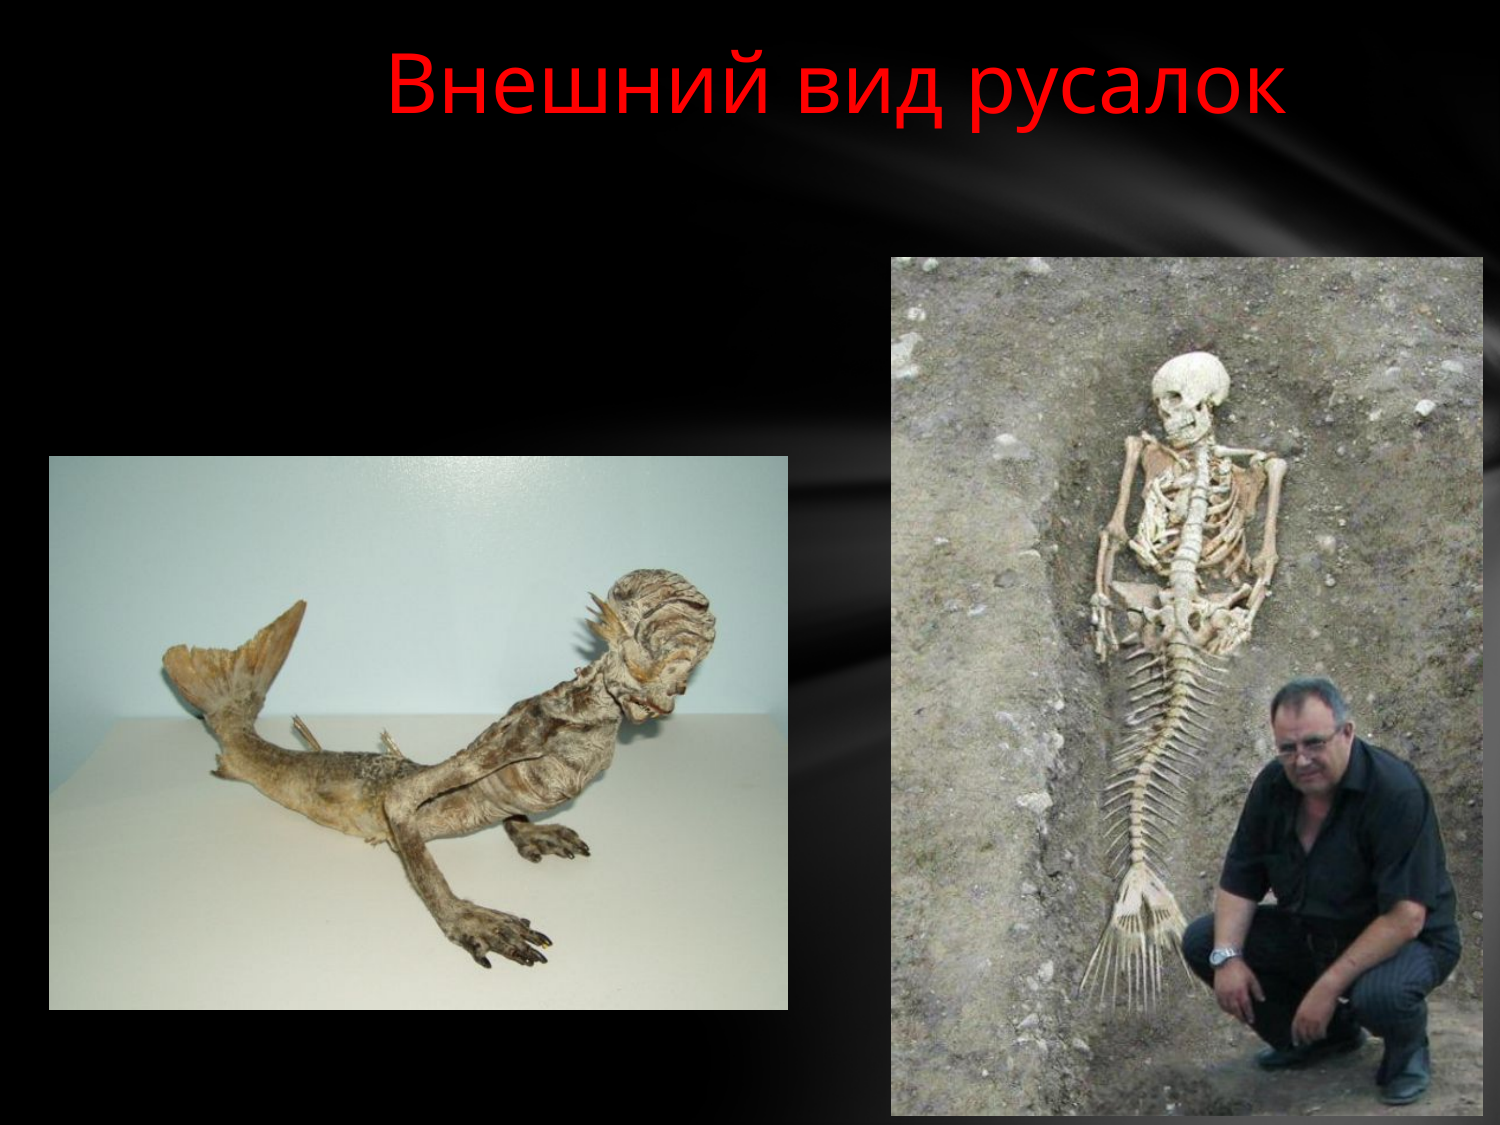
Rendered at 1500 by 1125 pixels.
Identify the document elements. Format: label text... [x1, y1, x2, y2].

title Внешний вид русалок [64, 7, 1325, 138]
picture [891, 257, 1483, 1116]
picture [49, 455, 788, 1010]
